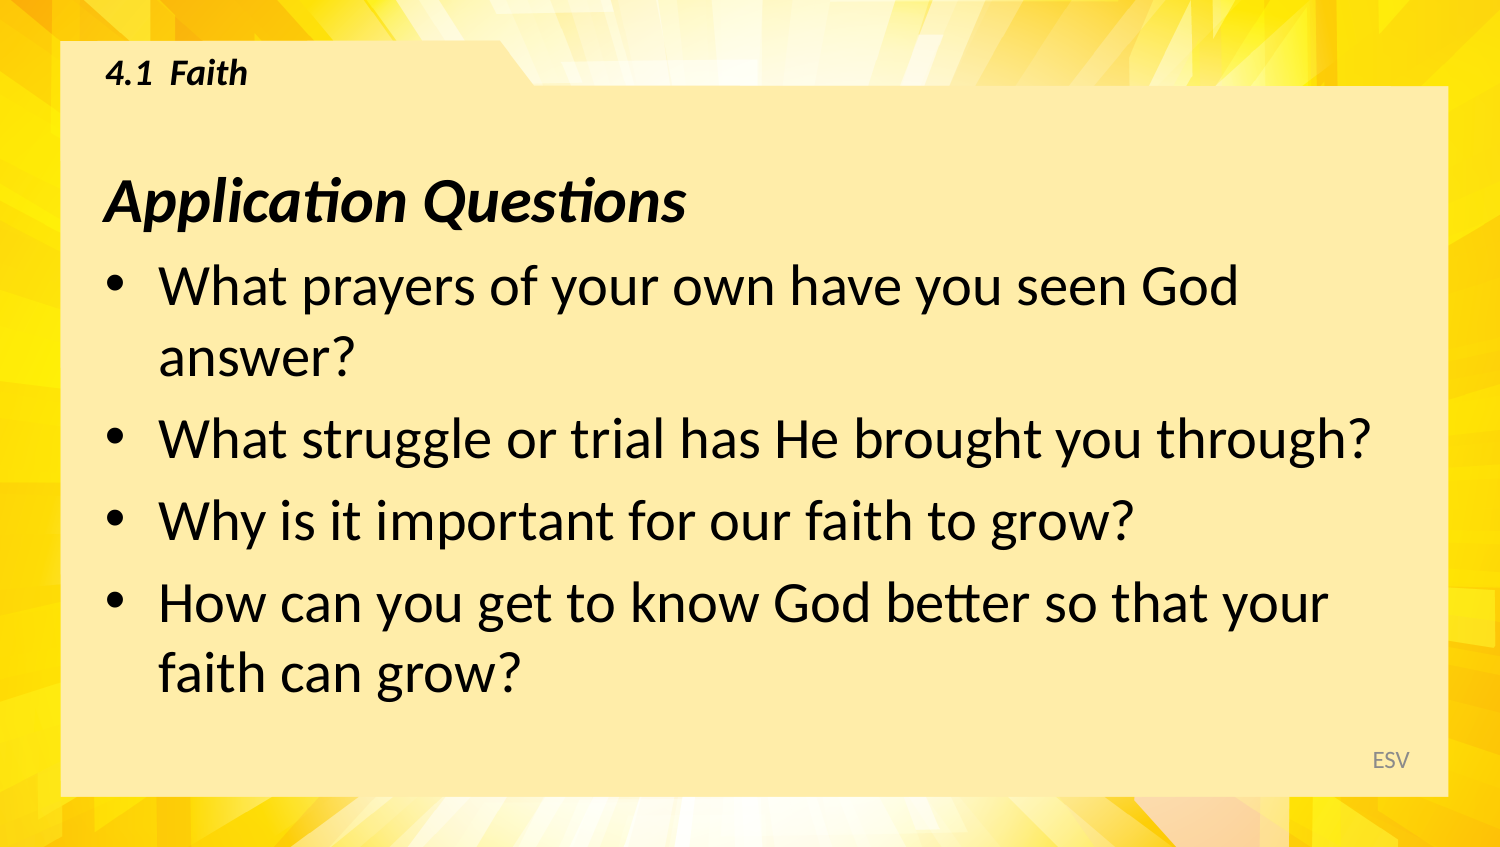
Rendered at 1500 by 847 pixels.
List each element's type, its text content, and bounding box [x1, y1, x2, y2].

list Application Questions What prayers of your own have you seen God answer? What struggle or trial has He brought you through? Why is it important for our faith to grow? How can you get to know God better so that your faith can grow? [89, 141, 1403, 722]
picture [0, 0, 1500, 847]
title 4.1 Faith [89, 33, 1420, 108]
footer ESV [950, 736, 1425, 782]
